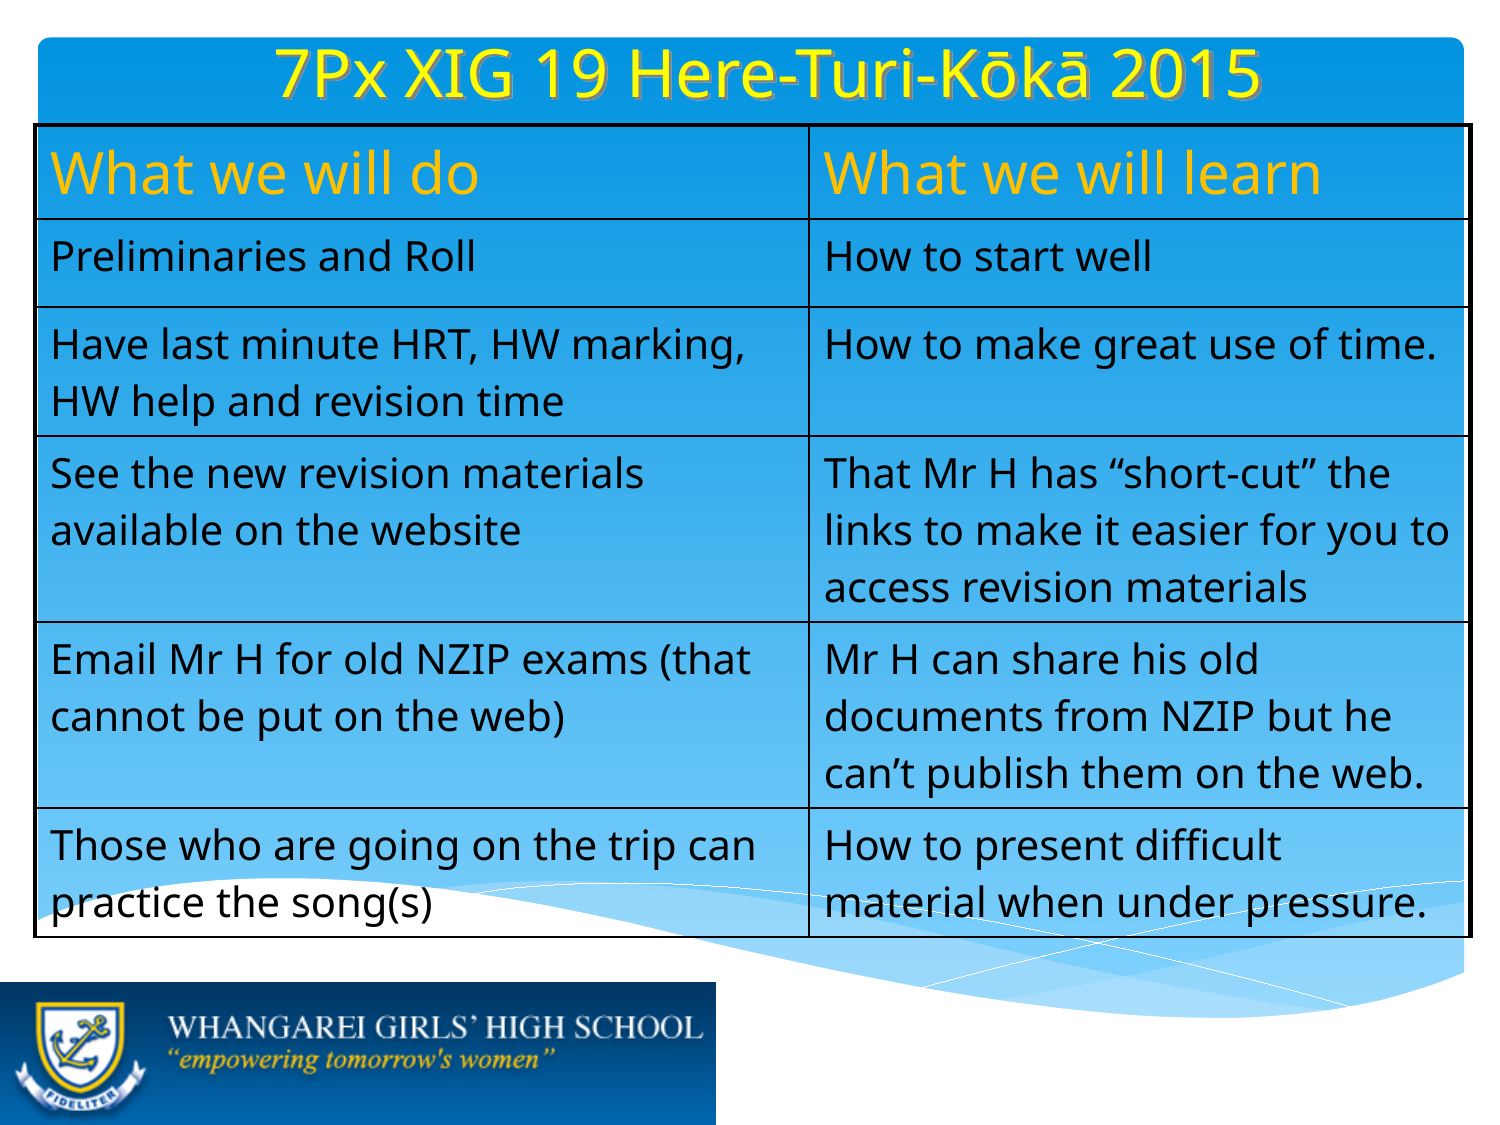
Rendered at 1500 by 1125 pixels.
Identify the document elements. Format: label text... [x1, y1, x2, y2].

text_box 7Px XIG 19 Here-Turi-Kōkā 2015 [162, 20, 1375, 121]
table_cell That Mr H has “short-cut” the links to make it easier for you to access revision materials [810, 437, 1468, 621]
table_cell How to start well [810, 220, 1468, 306]
table_cell Email Mr H for old NZIP exams (that cannot be put on the web) [37, 623, 808, 807]
table_cell Those who are going on the trip can practice the song(s) [37, 809, 808, 936]
table_cell How to present difficult material when under pressure. [810, 809, 1468, 936]
table_cell How to make great use of time. [810, 308, 1468, 435]
table_cell Preliminaries and Roll [37, 220, 808, 306]
table_cell Mr H can share his old documents from NZIP but he can’t publish them on the web. [810, 623, 1468, 807]
table_cell See the new revision materials available on the website [37, 437, 808, 621]
table_cell Have last minute HRT, HW marking, HW help and revision time [37, 308, 808, 435]
picture [0, 982, 716, 1125]
table_header What we will learn [810, 127, 1468, 218]
table_header What we will do [37, 127, 808, 218]
